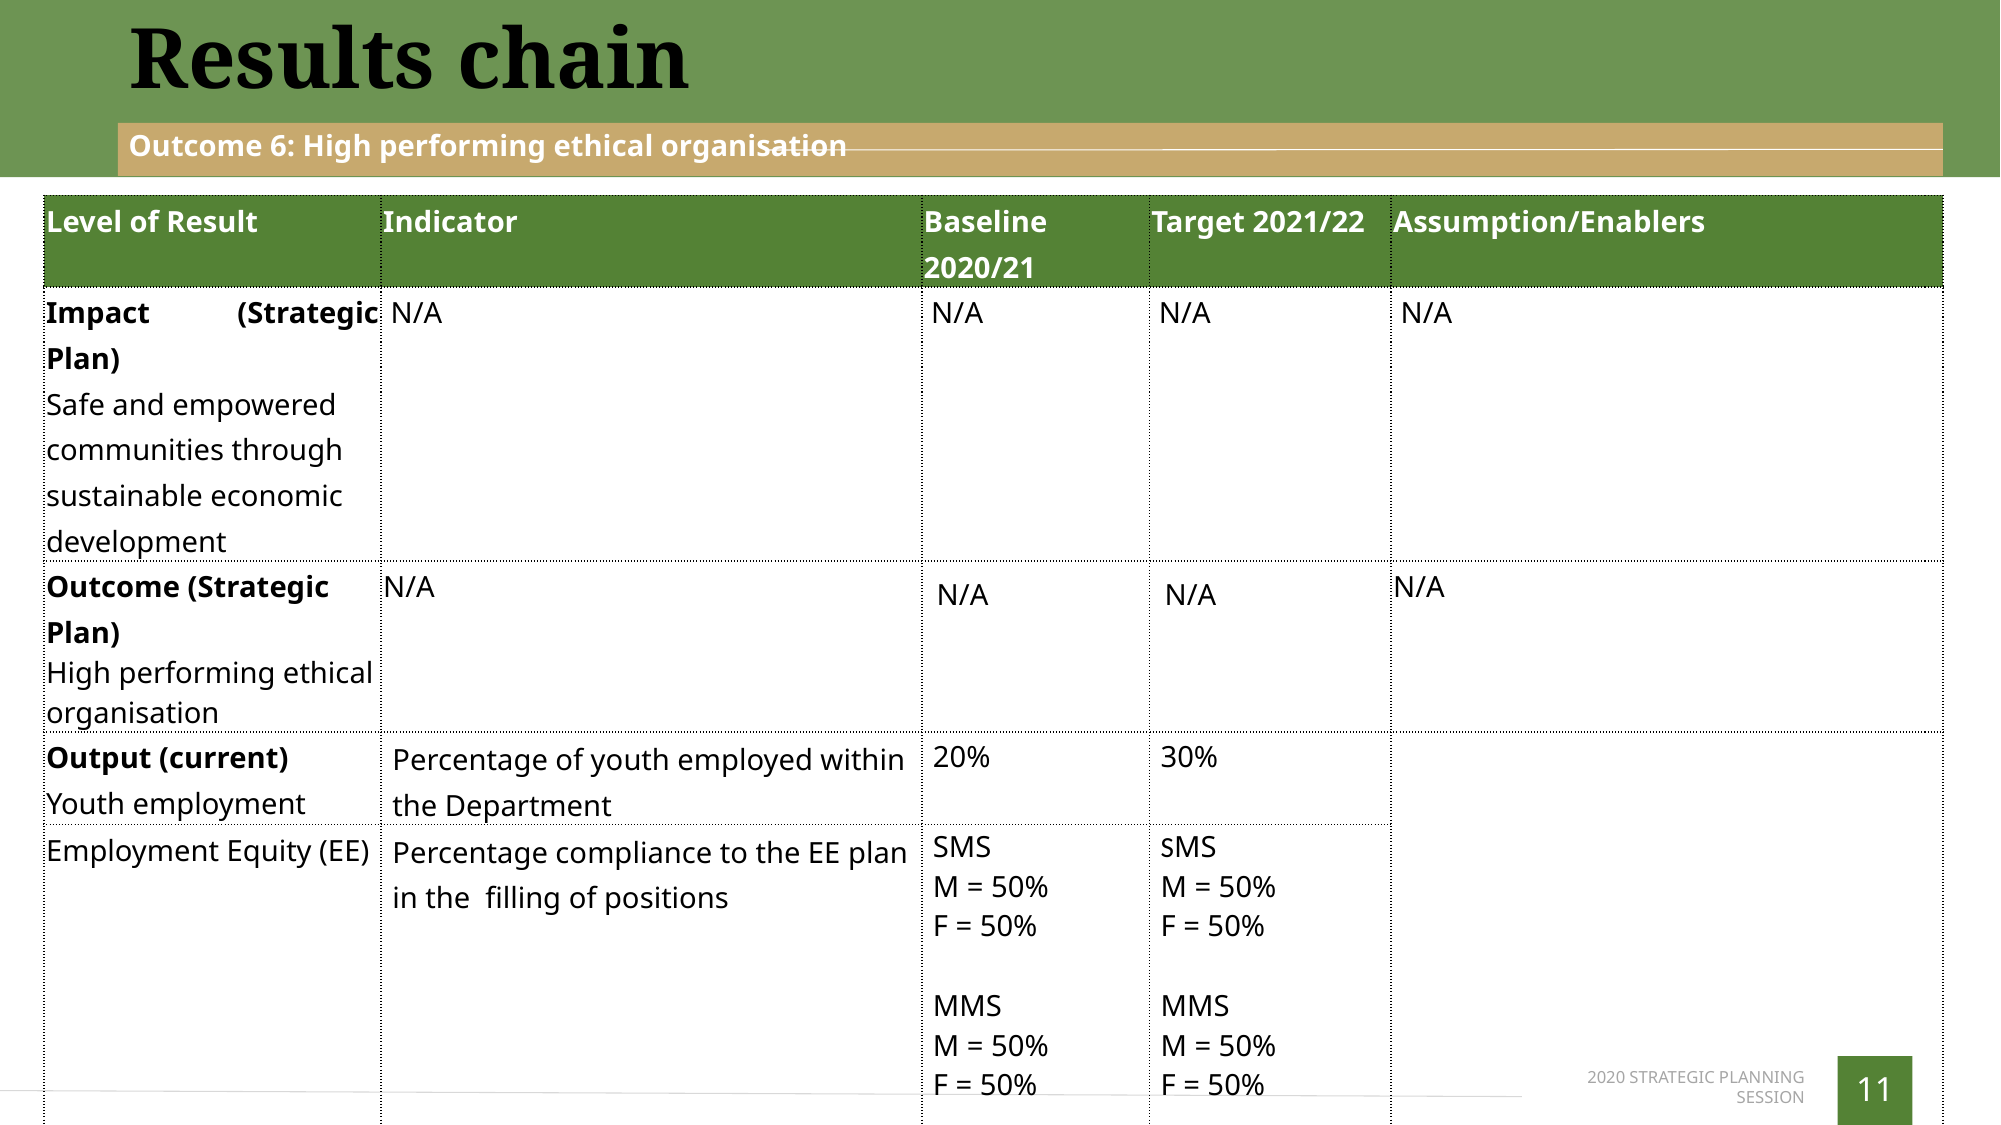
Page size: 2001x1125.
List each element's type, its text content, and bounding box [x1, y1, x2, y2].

table_cell N/A [381, 561, 922, 732]
table_cell SMS M = 50% F = 50% MMS M = 50% F = 50% PWDs 2% [1150, 825, 1391, 1125]
table_cell N/A [1391, 561, 1943, 732]
table_cell Outcome (Strategic Plan) High performing ethical organisation [44, 561, 381, 732]
table_cell N/A [1150, 287, 1391, 561]
table_cell N/A [381, 287, 922, 561]
table_cell N/A [922, 561, 1150, 732]
table_cell Employment Equity (EE) [44, 825, 381, 1125]
table_cell 20% [922, 732, 1150, 825]
table_cell N/A [922, 287, 1150, 561]
table_cell Percentage of youth employed within the Department [381, 732, 922, 825]
table_header Target 2021/22 [1150, 195, 1391, 287]
table_cell Percentage compliance to the EE plan in the filling of positions [381, 825, 922, 1125]
table_header Baseline 2020/21 [922, 195, 1150, 287]
text_box Outcome 6: High performing ethical organisation [128, 127, 1256, 163]
table_cell N/A [1391, 287, 1943, 561]
table_cell Impact (Strategic Plan) Safe and empowered communities through sustainable economic development [44, 287, 381, 561]
title Results chain [114, 17, 1888, 106]
table_header Level of Result [44, 195, 381, 287]
table_cell N/A [1150, 561, 1391, 732]
table_cell 30% [1150, 732, 1391, 825]
table_header Assumption/Enablers [1391, 195, 1943, 287]
table_cell Output (current) Youth employment [44, 732, 381, 825]
table_cell [1391, 732, 1943, 1125]
table_header Indicator [381, 195, 922, 287]
table_cell SMS M = 50% F = 50% MMS M = 50% F = 50% PWDs 2% [922, 825, 1150, 1125]
